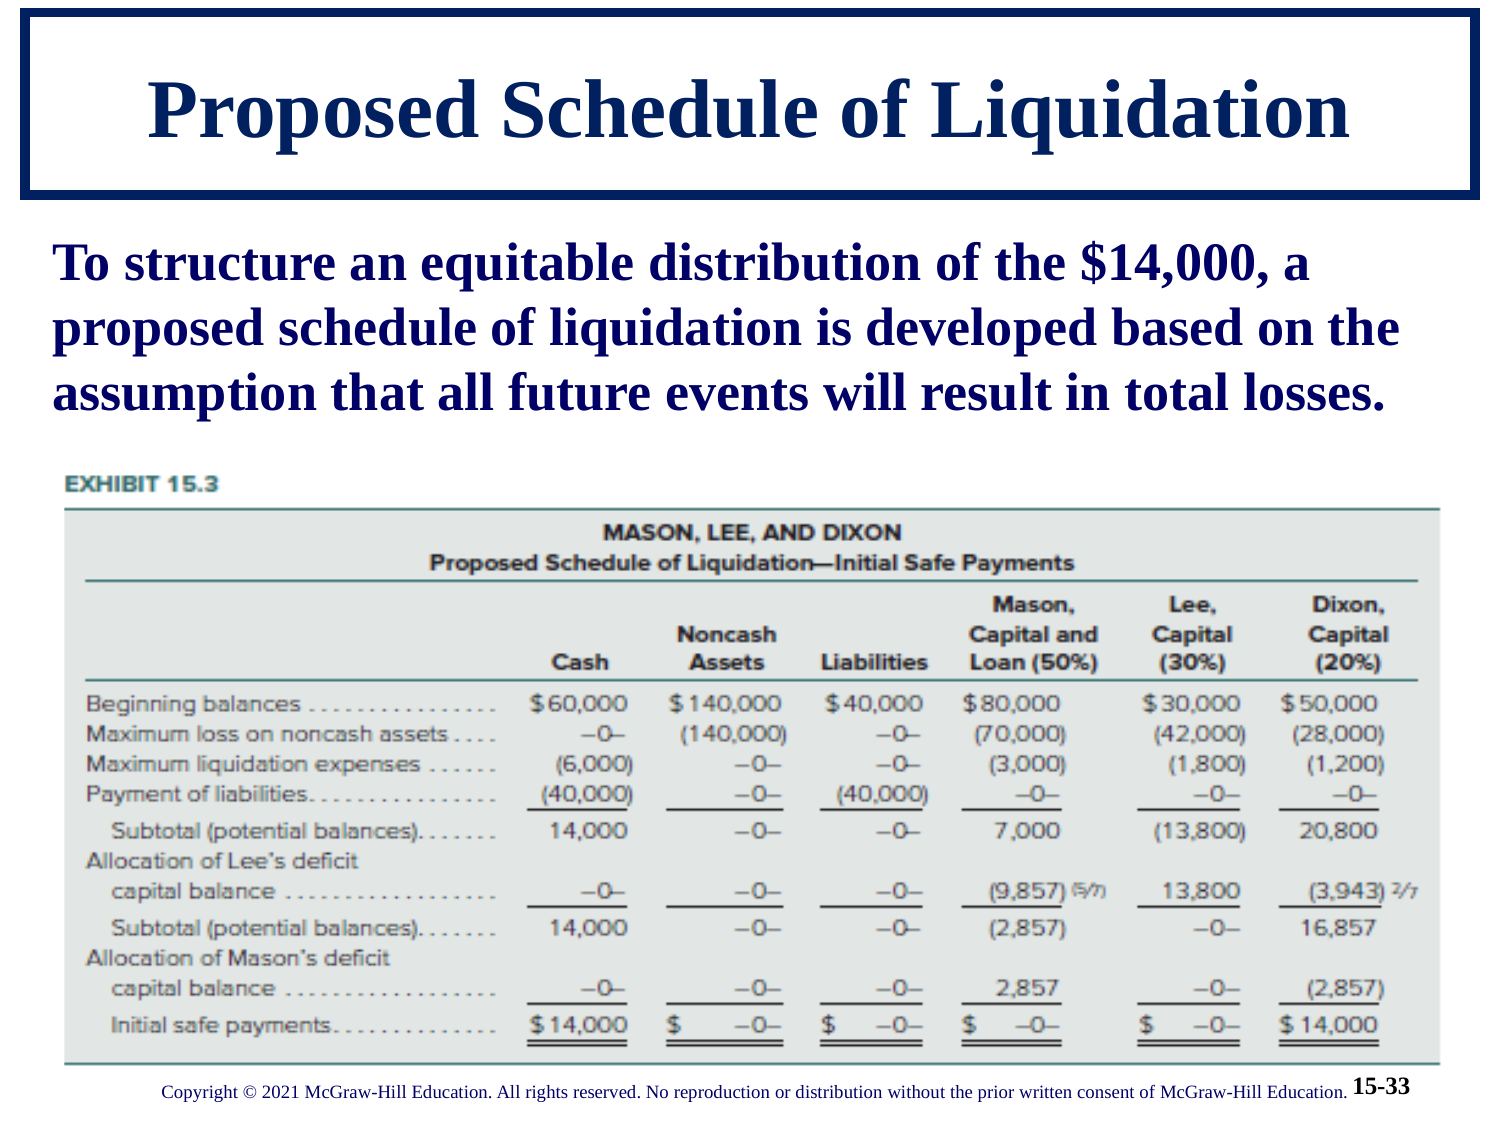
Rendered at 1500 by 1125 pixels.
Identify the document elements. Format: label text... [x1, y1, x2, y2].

title Proposed Schedule of Liquidation [20, 8, 1480, 200]
text_box Copyright © 2021 McGraw-Hill Education. All rights reserved. No reproduction or distribution without the prior written consent of McGraw-Hill Education. [81, 1075, 1429, 1110]
picture [63, 474, 1451, 1066]
text_box To structure an equitable distribution of the $14,000, a proposed schedule of liquidation is developed based on the assumption that all future events will result in total losses. [37, 219, 1500, 429]
